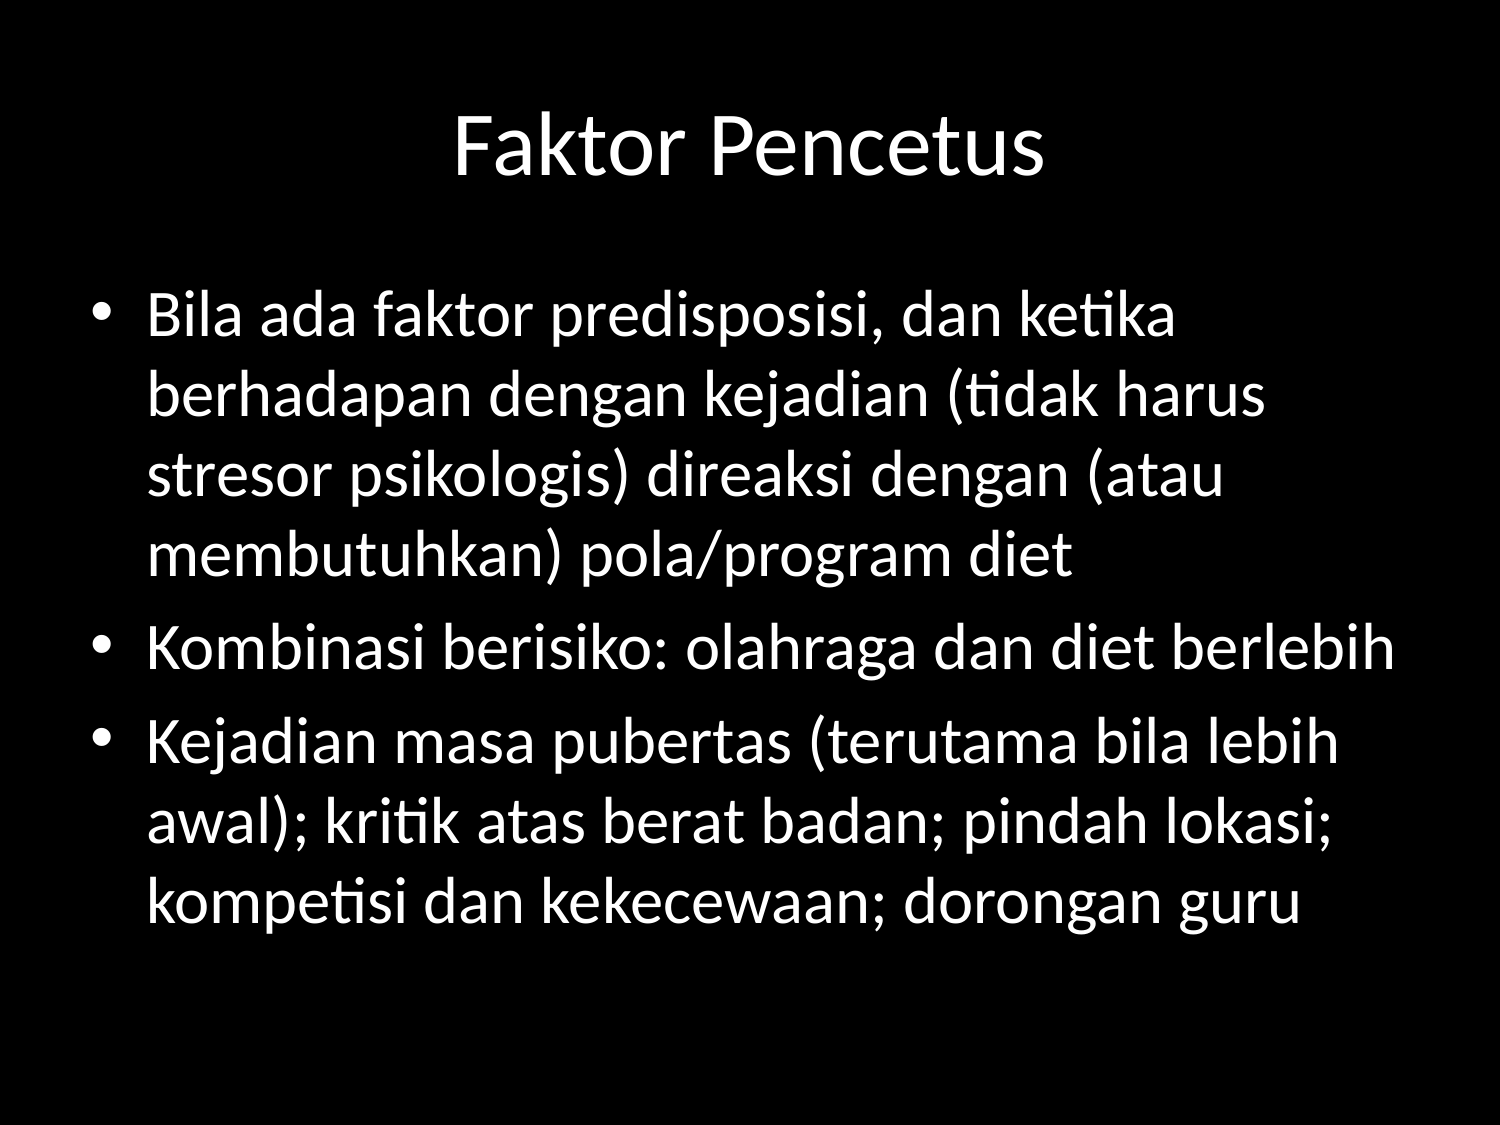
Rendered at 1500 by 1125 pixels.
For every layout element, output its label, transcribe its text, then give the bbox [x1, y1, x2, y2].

list Bila ada faktor predisposisi, dan ketika berhadapan dengan kejadian (tidak harus stresor psikologis) direaksi dengan (atau membutuhkan) pola/program diet Kombinasi berisiko: olahraga dan diet berlebih Kejadian masa pubertas (terutama bila lebih awal); kritik atas berat badan; pindah lokasi; kompetisi dan kekecewaan; dorongan guru [75, 262, 1425, 1005]
title Faktor Pencetus [75, 45, 1425, 233]
